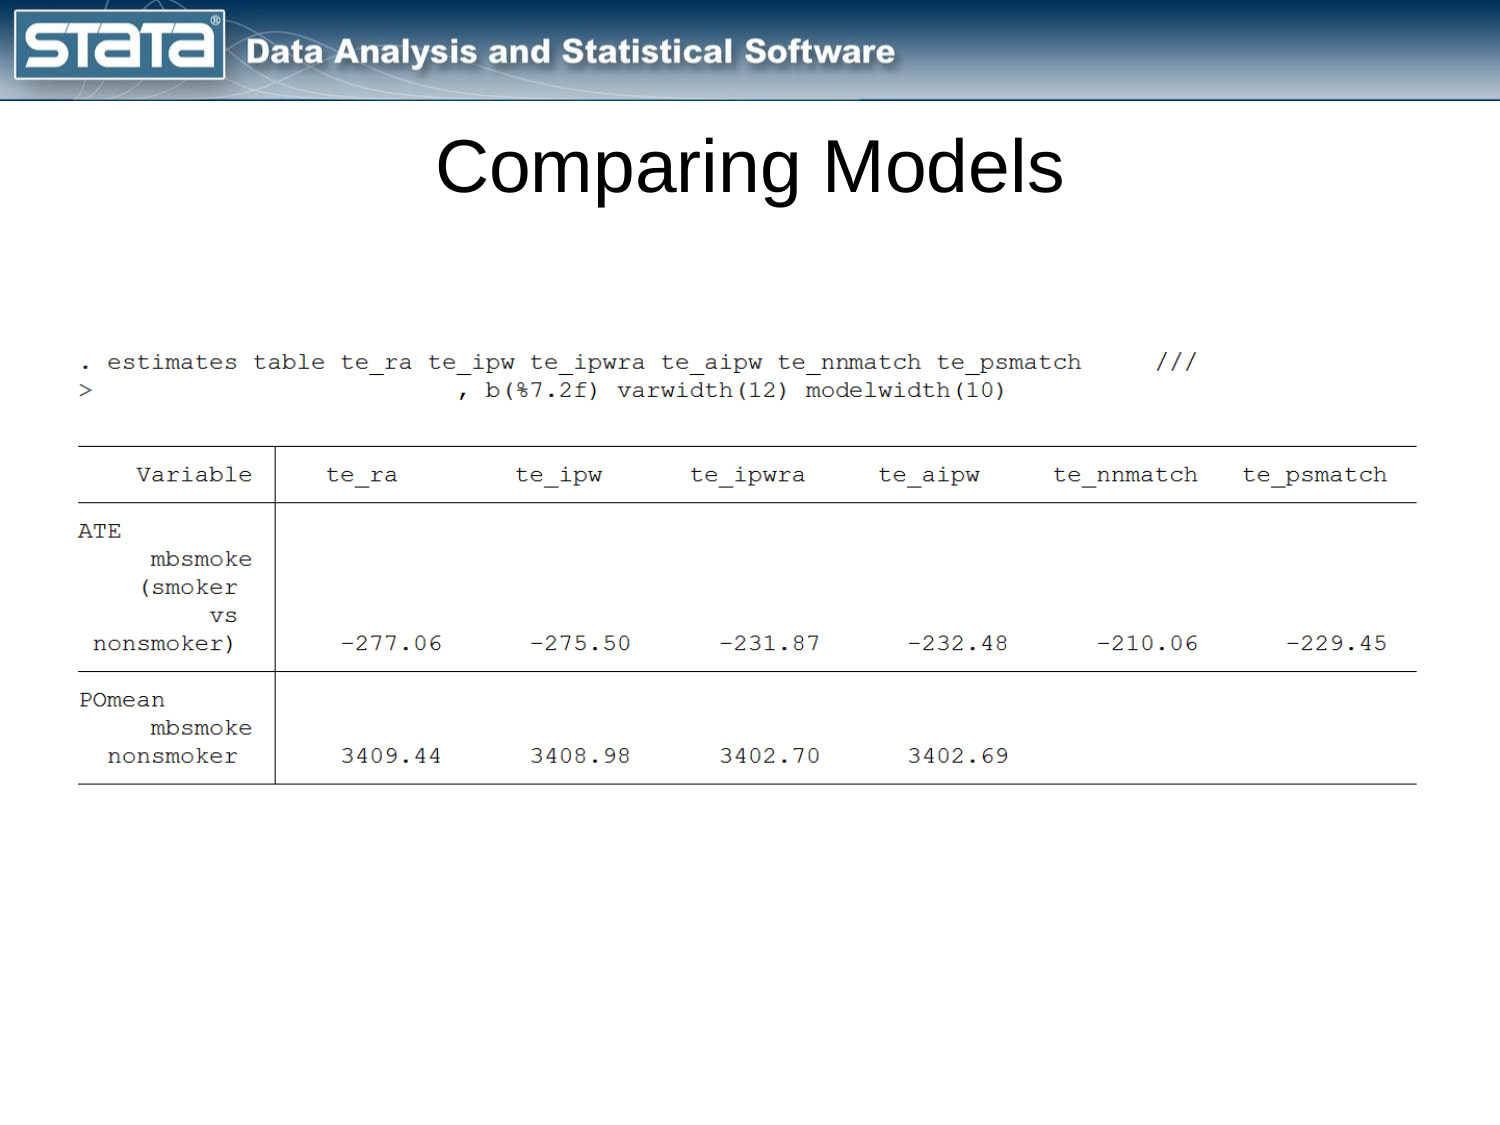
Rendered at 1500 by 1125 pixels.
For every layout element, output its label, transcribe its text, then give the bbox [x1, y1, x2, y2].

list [74, 349, 1426, 795]
title Comparing Models [0, 108, 1500, 225]
picture [0, 0, 1500, 102]
